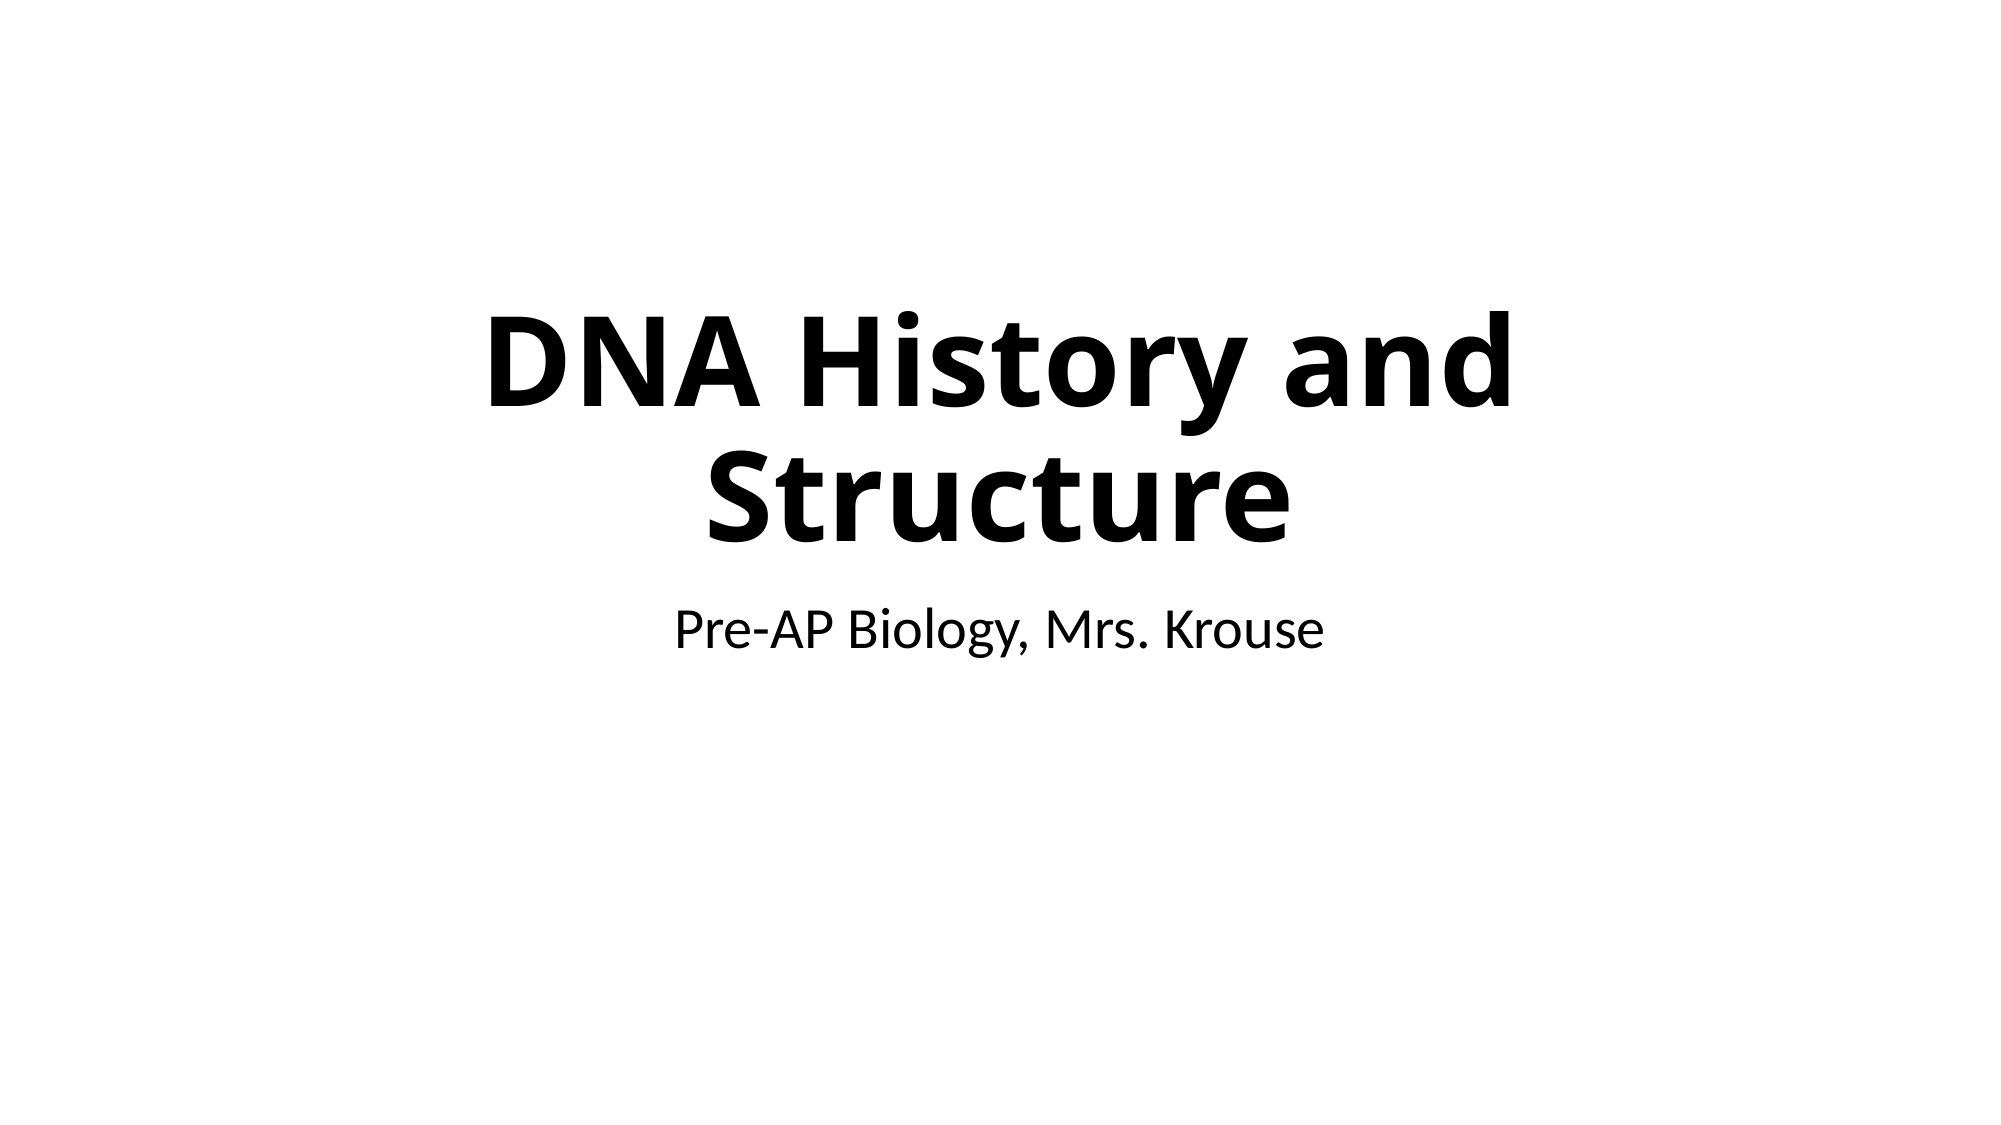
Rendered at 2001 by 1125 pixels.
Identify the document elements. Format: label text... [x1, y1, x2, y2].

title DNA History and Structure [249, 184, 1750, 576]
subtitle Pre-AP Biology, Mrs. Krouse [249, 590, 1750, 863]
